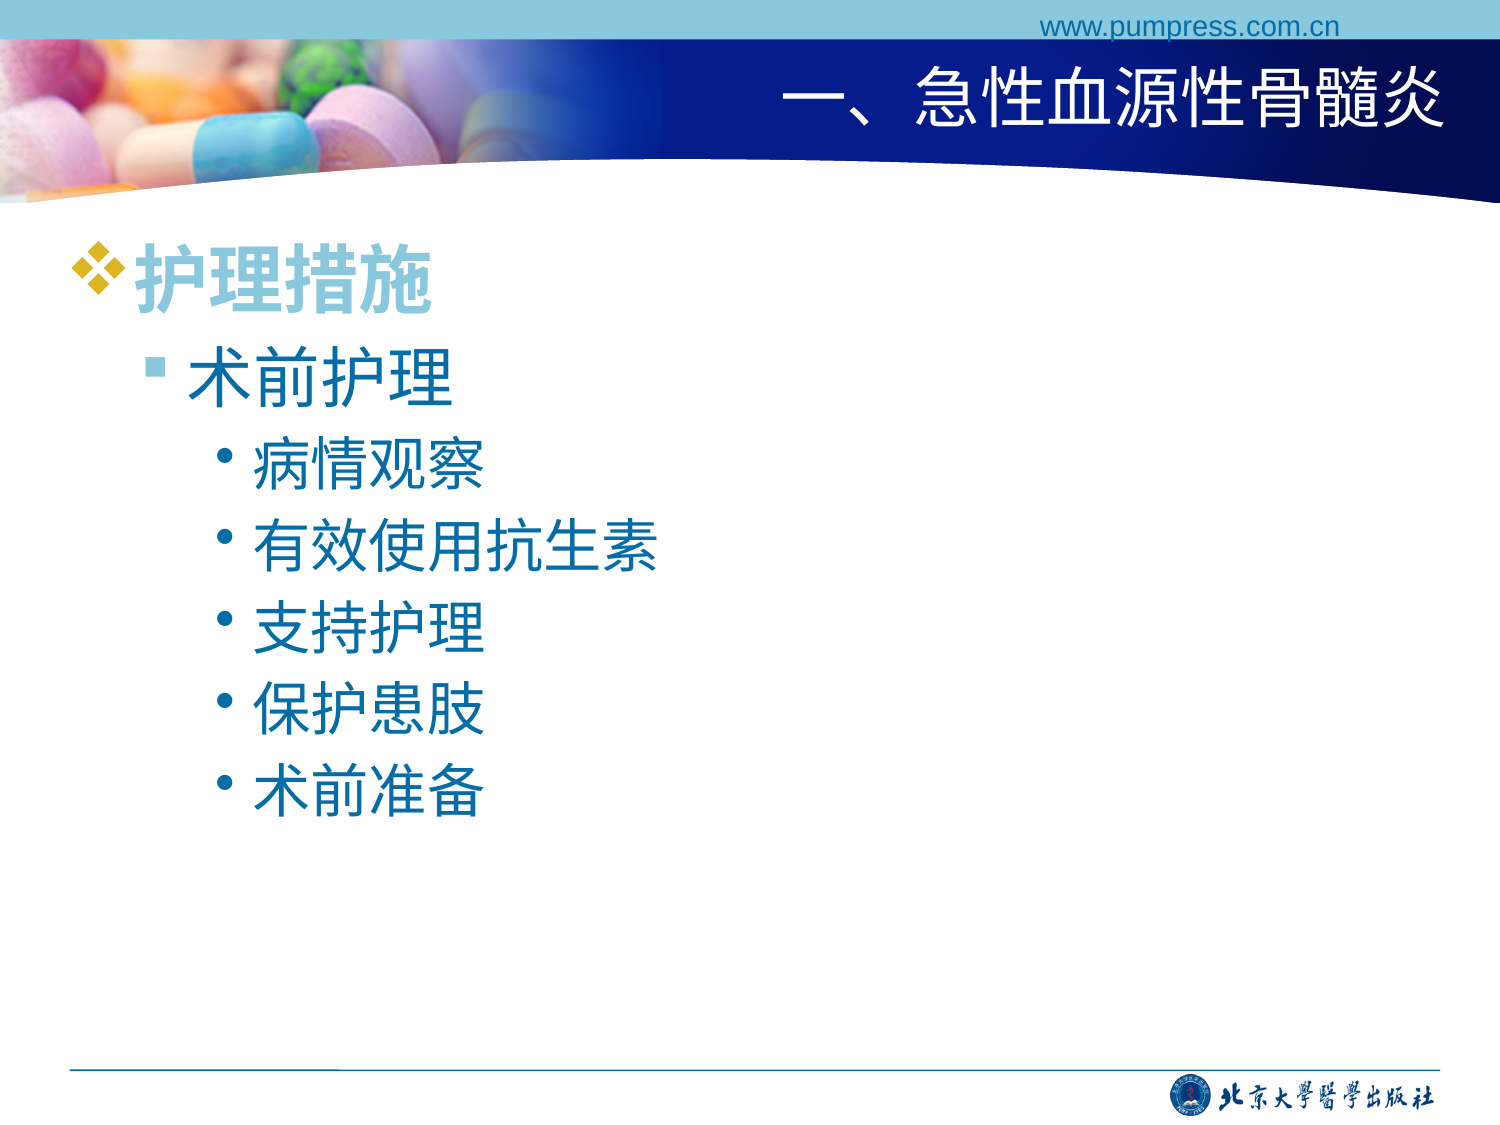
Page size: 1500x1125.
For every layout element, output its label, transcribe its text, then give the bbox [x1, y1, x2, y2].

slide_number www.pumpress.com.cn [1025, 0, 1463, 38]
picture [1170, 1074, 1436, 1118]
list 护理措施 术前护理 病情观察 有效使用抗生素 支持护理 保护患肢 术前准备 [49, 224, 1463, 1026]
title 一、急性血源性骨髓炎 [137, 49, 1463, 143]
picture [0, 40, 1500, 203]
